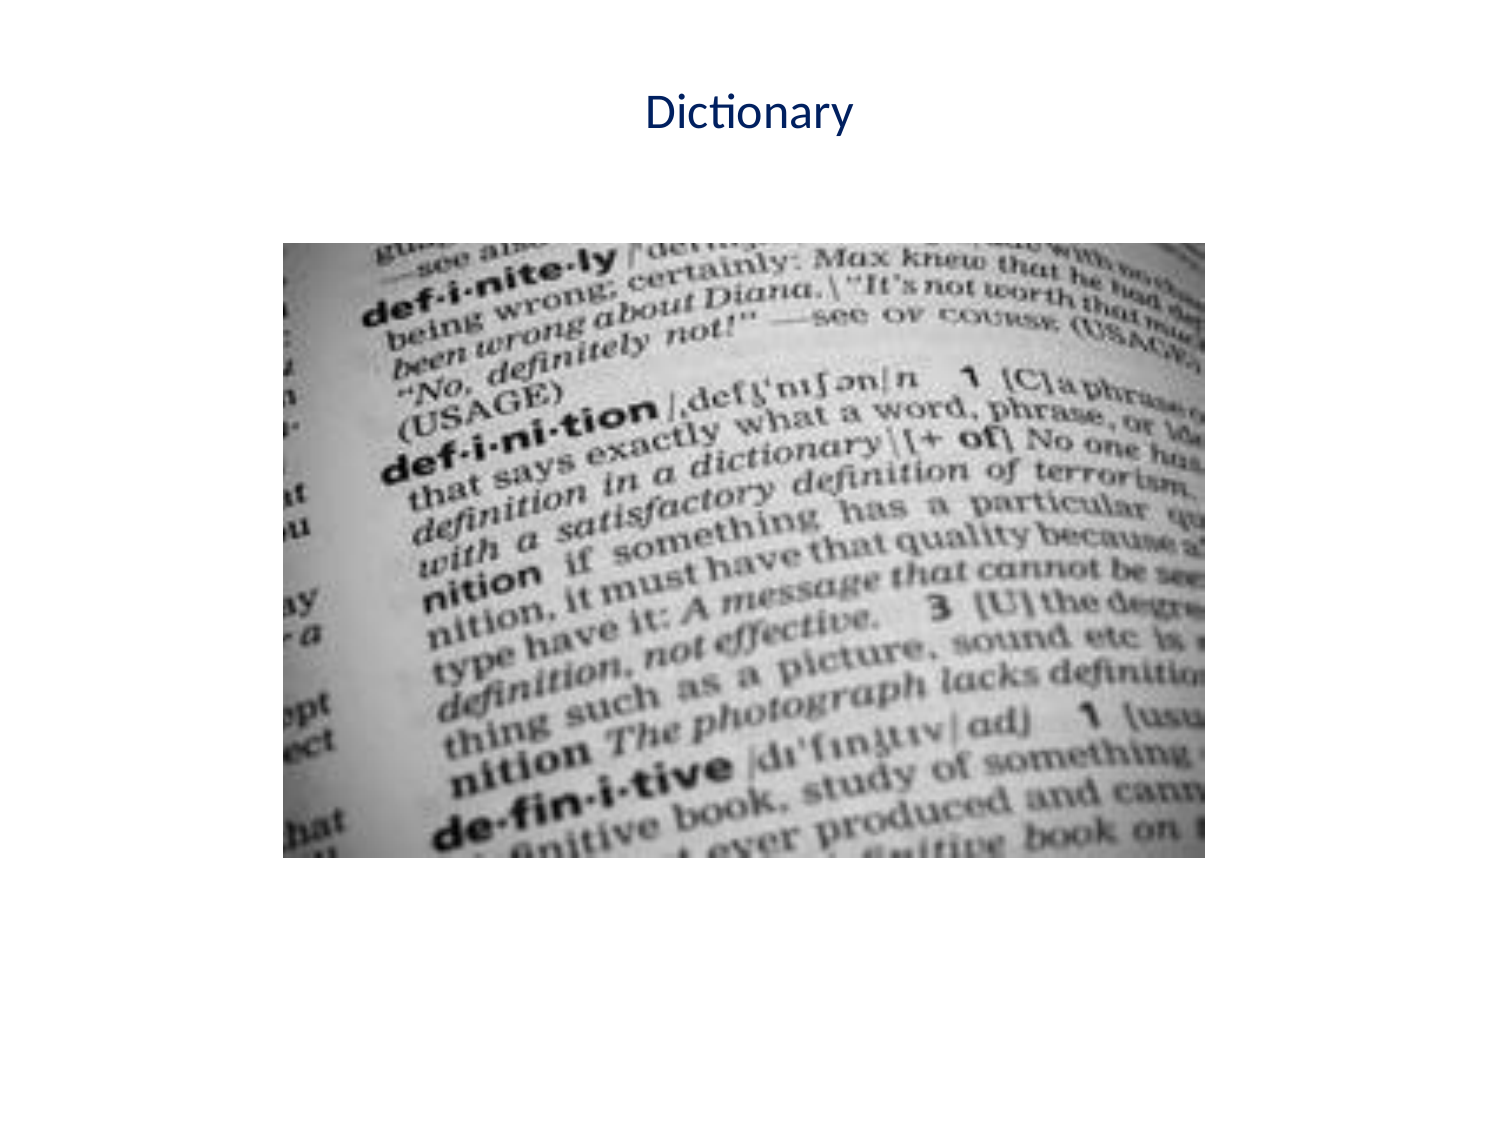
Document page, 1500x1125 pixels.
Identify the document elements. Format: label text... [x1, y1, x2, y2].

title Dictionary [75, 45, 1425, 173]
picture [282, 243, 1205, 858]
